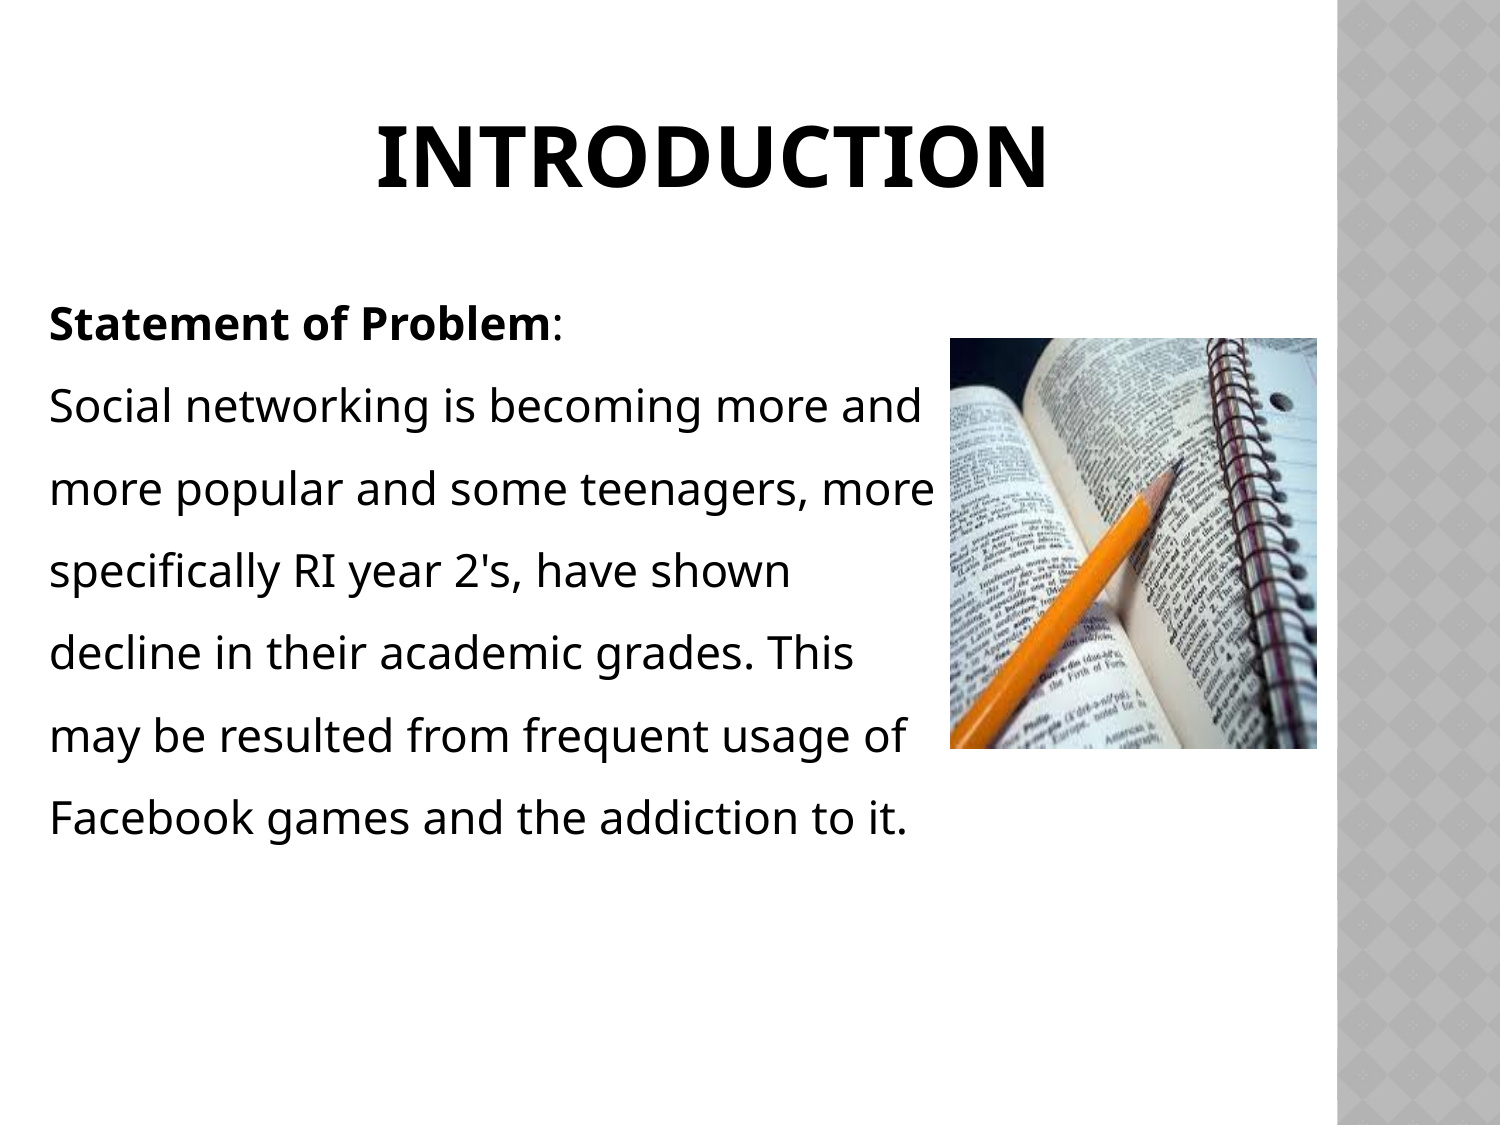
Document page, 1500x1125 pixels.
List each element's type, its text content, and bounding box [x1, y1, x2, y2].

list Statement of Problem: Social networking is becoming more and more popular and some teenagers, more specifically RI year 2's, have shown decline in their academic grades. This may be resulted from frequent usage of Facebook games and the addiction to it. [41, 267, 951, 1071]
title Introduction [112, 101, 1317, 205]
picture [950, 337, 1318, 749]
